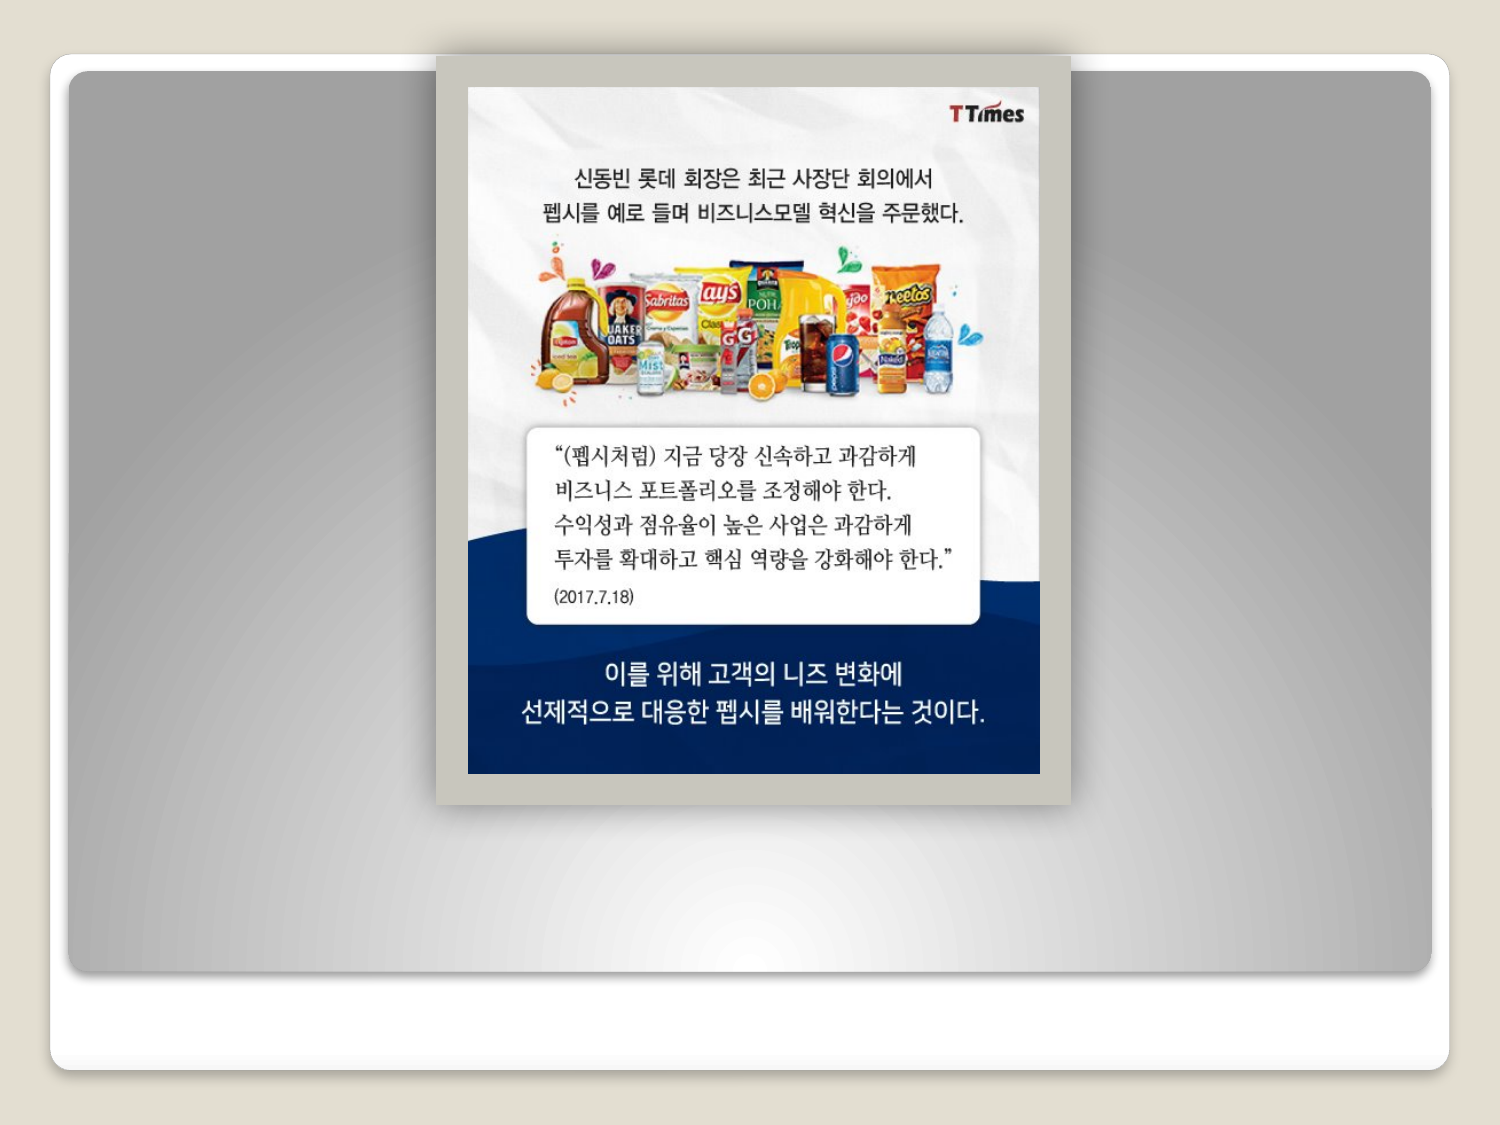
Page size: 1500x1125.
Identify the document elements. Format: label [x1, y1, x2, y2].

list [467, 86, 1041, 775]
